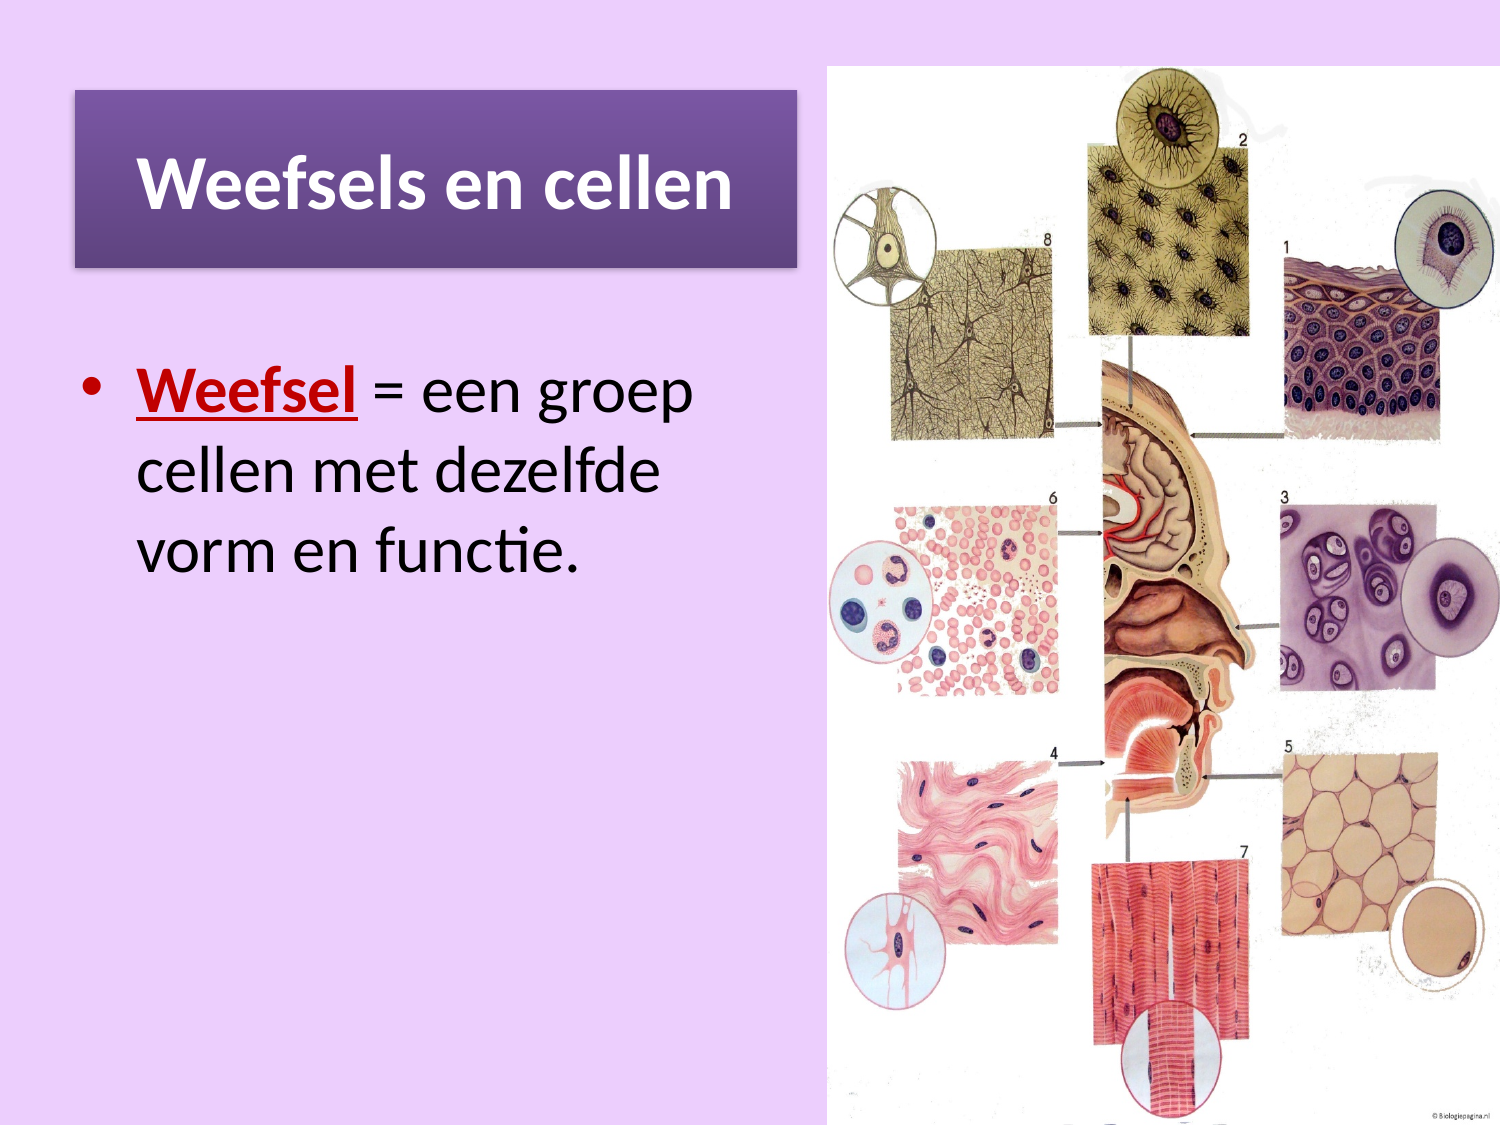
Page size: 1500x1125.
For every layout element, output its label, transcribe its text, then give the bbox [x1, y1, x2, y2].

list Weefsel = een groep cellen met dezelfde vorm en functie. [64, 338, 799, 615]
picture [827, 66, 1500, 1125]
title Weefsels en cellen [75, 90, 798, 268]
